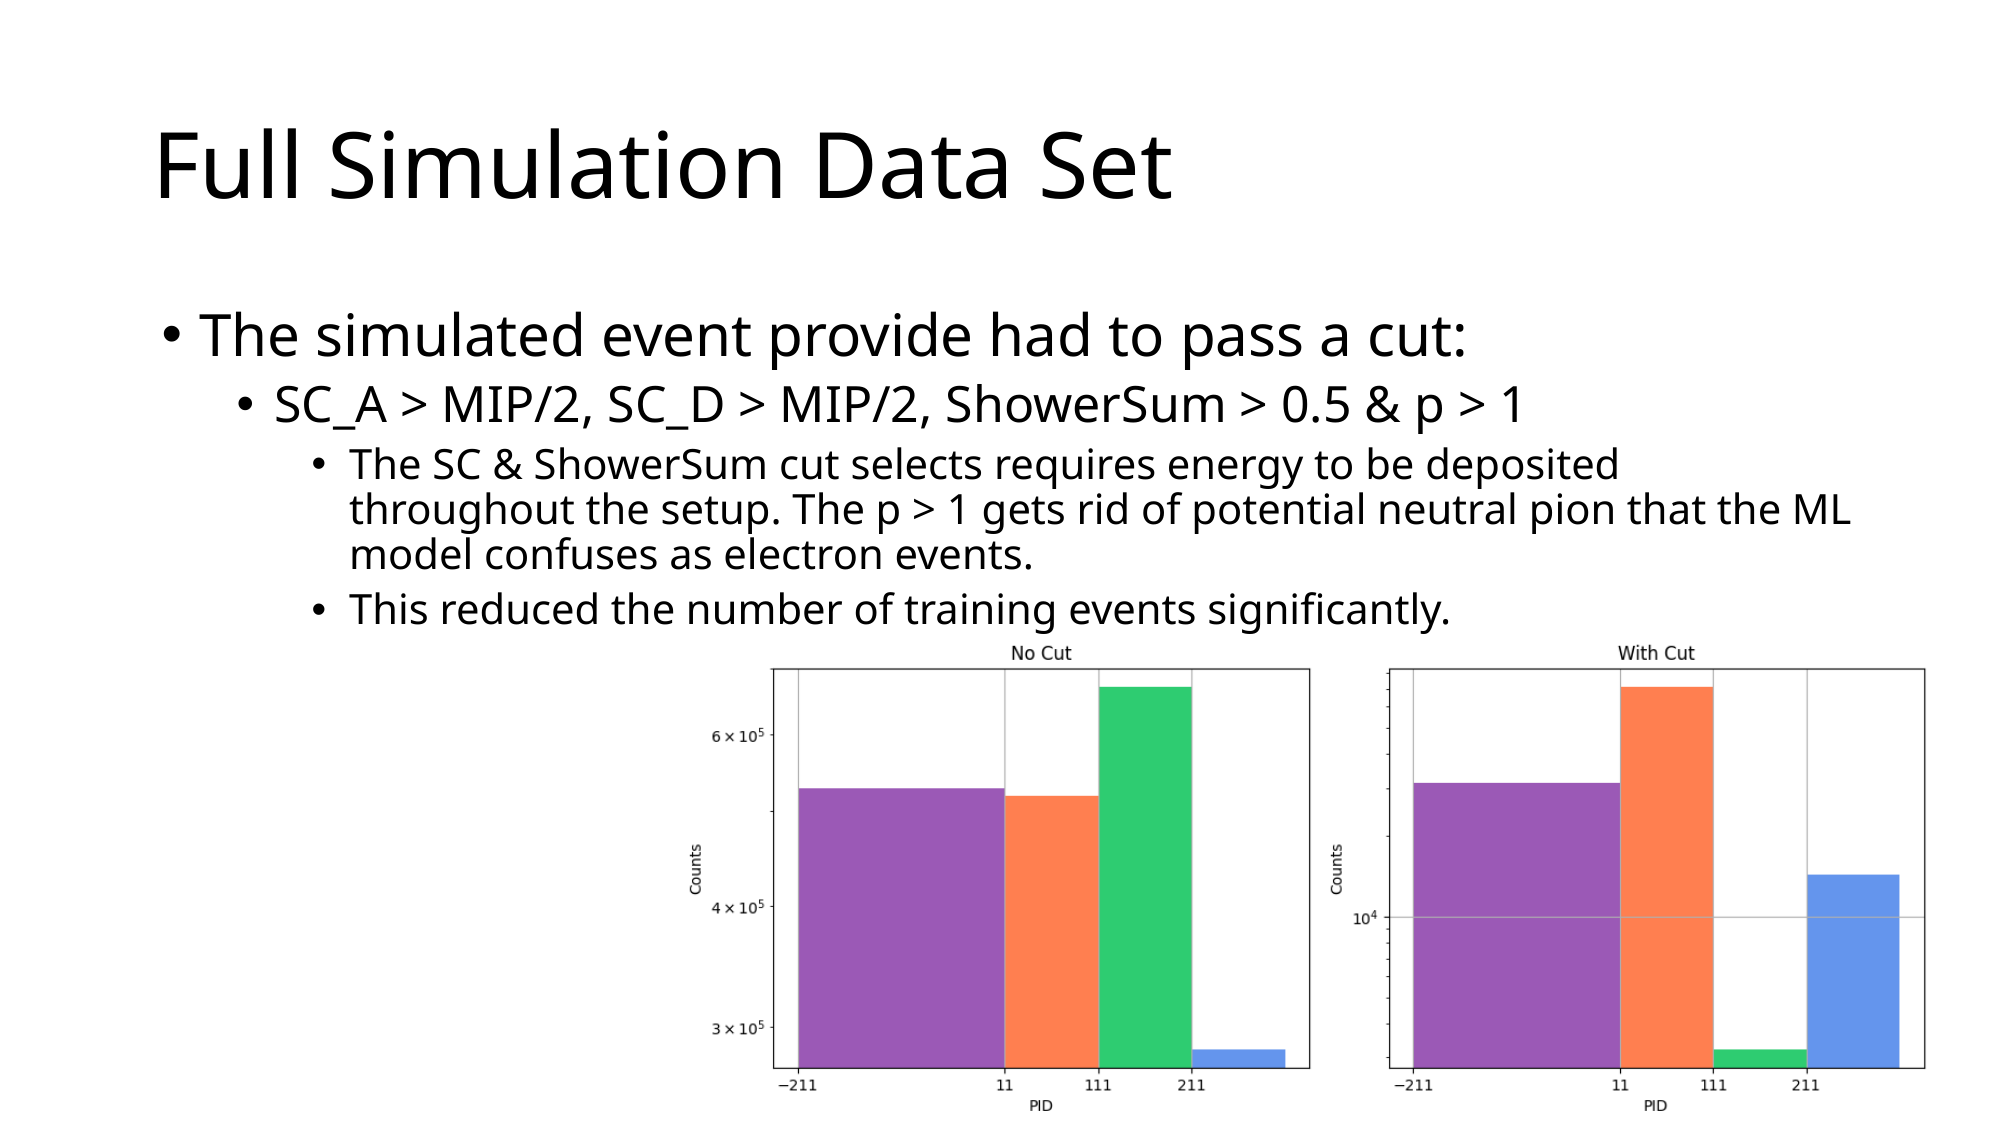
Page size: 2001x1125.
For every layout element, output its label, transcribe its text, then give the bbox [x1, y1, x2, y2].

list The simulated event provide had to pass a cut: SC_A > MIP/2, SC_D > MIP/2, ShowerSum > 0.5 & p > 1 The SC & ShowerSum cut selects requires energy to be deposited throughout the setup. The p > 1 gets rid of potential neutral pion that the ML model confuses as electron events. This reduced the number of training events significantly. [146, 298, 1872, 1013]
title Full Simulation Data Set [137, 59, 1863, 278]
picture [678, 633, 1935, 1125]
